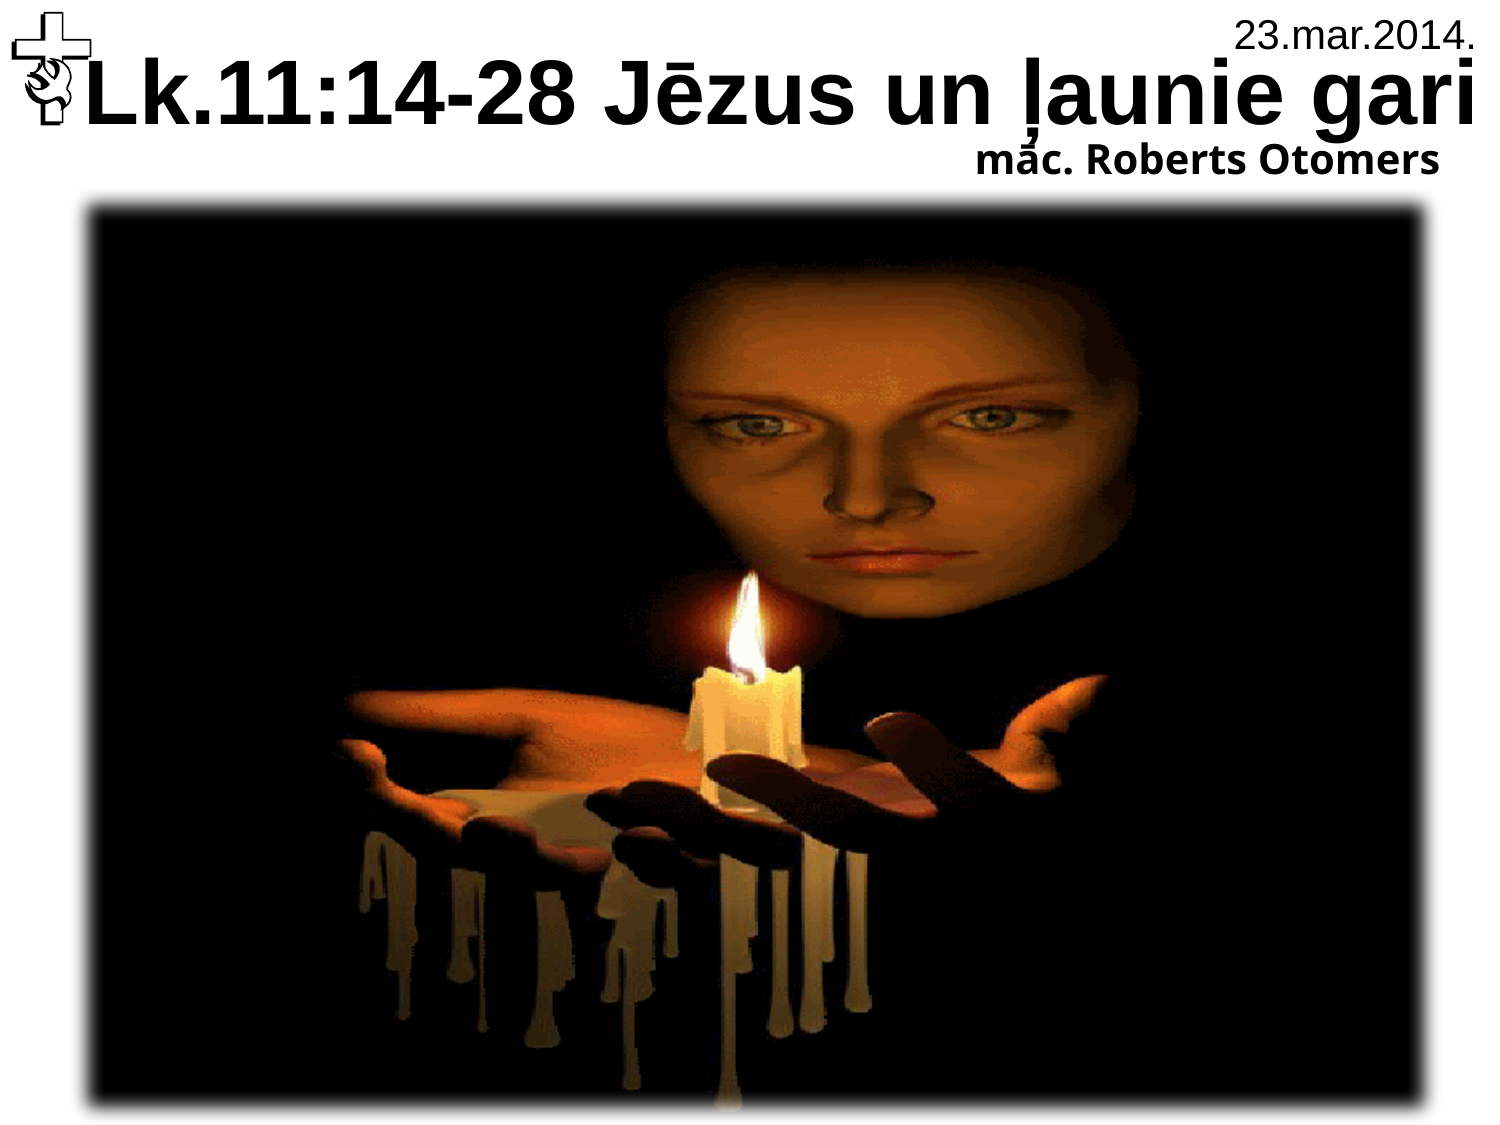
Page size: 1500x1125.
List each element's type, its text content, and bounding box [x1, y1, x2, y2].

text_box 23.mar.2014. [1218, 0, 1500, 65]
picture [70, 187, 1442, 1125]
text_box māc. Roberts Otomers [915, 125, 1500, 191]
picture [11, 11, 92, 126]
title Lk.11:14-28 Jēzus un ļaunie gari [52, 0, 1500, 176]
